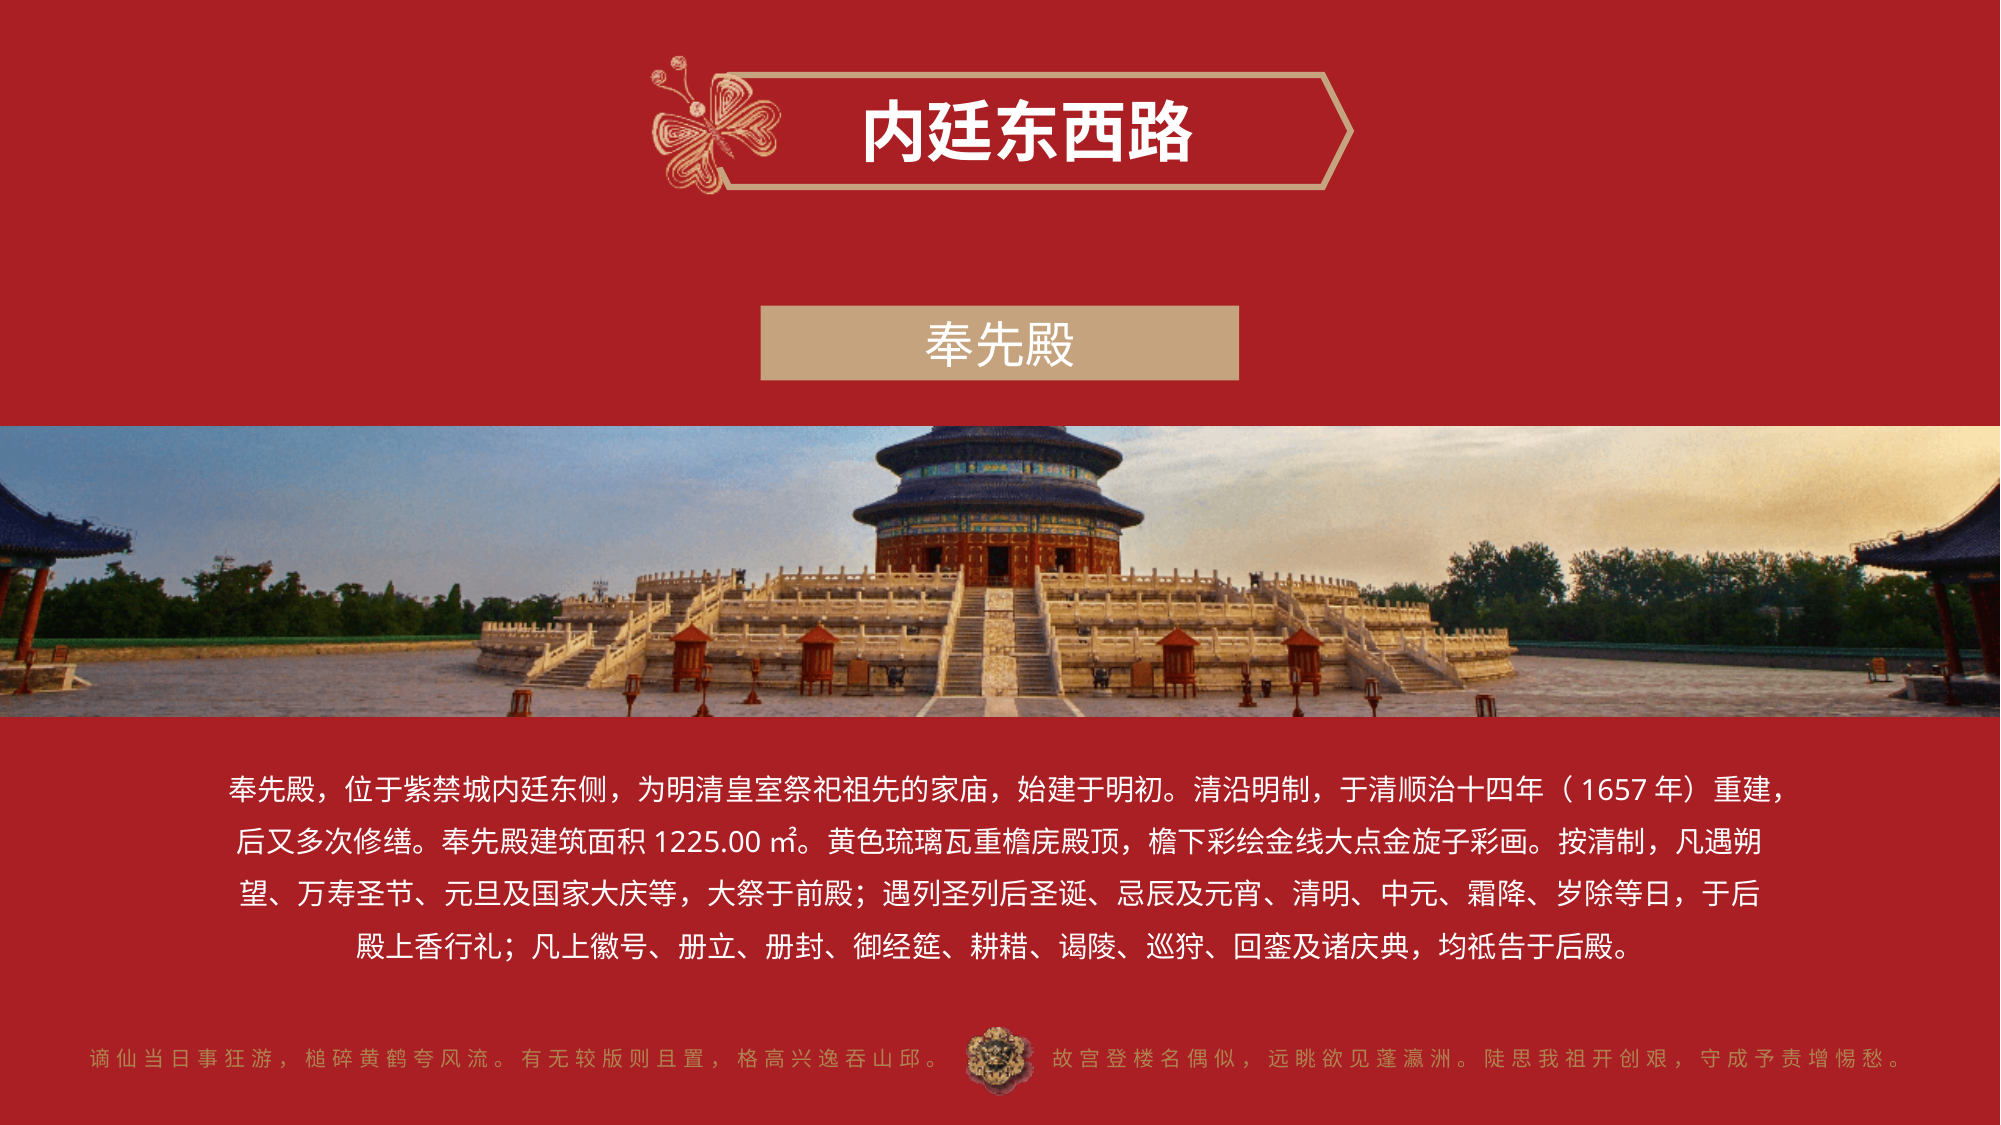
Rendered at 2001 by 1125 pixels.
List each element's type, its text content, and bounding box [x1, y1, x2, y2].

text_box 奉先殿 [760, 305, 1240, 381]
picture [0, 426, 2000, 717]
text_box 内廷东西路 [845, 82, 1255, 178]
text_box 奉先殿，位于紫禁城内廷东侧，为明清皇室祭祀祖先的家庙，始建于明初。清沿明制，于清顺治十四年（1657年）重建，后又多次修缮。奉先殿建筑面积1225.00㎡。黄色琉璃瓦重檐庑殿顶，檐下彩绘金线大点金旋子彩画。按清制，凡遇朔望、万寿圣节、元旦及国家大庆等，大祭于前殿；遇列圣列后圣诞、忌辰及元宵、清明、中元、霜降、岁除等日，于后殿上香行礼；凡上徽号、册立、册封、御经筵、耕耤、谒陵、巡狩、回銮及诸庆典，均祗告于后殿。 [210, 745, 1790, 971]
picture [965, 1027, 1034, 1096]
